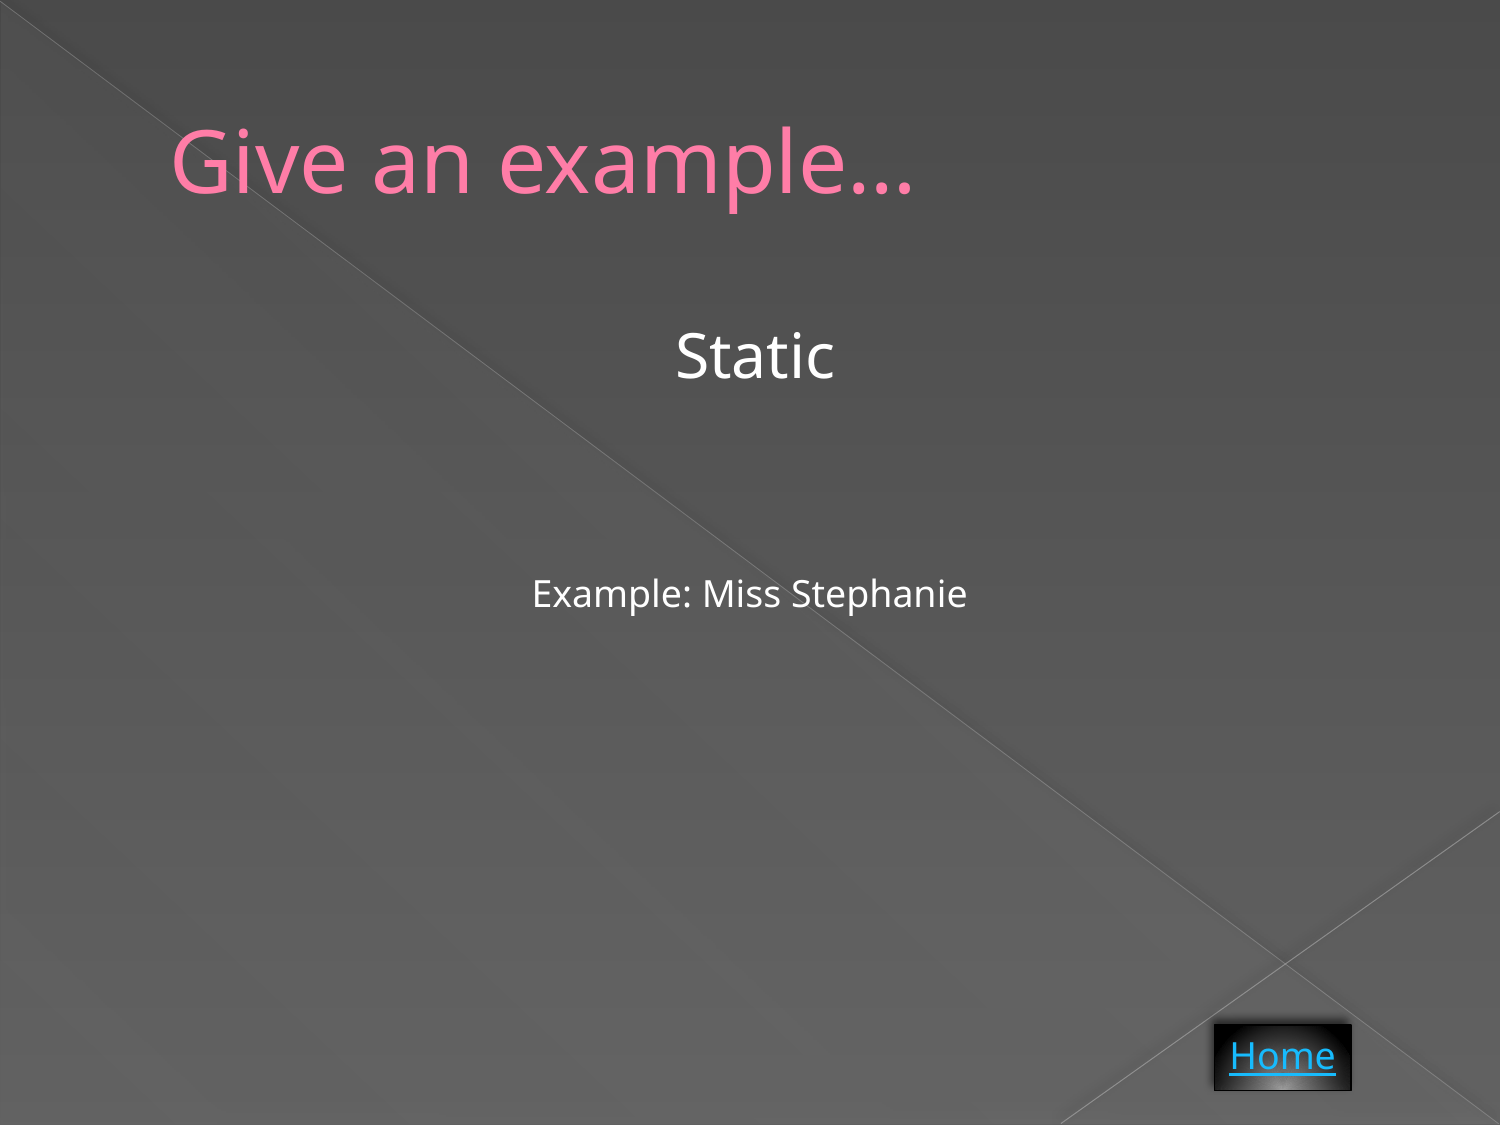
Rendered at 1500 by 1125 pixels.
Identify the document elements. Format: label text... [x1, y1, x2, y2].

list Static [75, 308, 1425, 1059]
title Give an example… [75, 43, 1425, 274]
text_box Home [1214, 1024, 1352, 1091]
text_box Example: Miss Stephanie [412, 562, 1088, 623]
